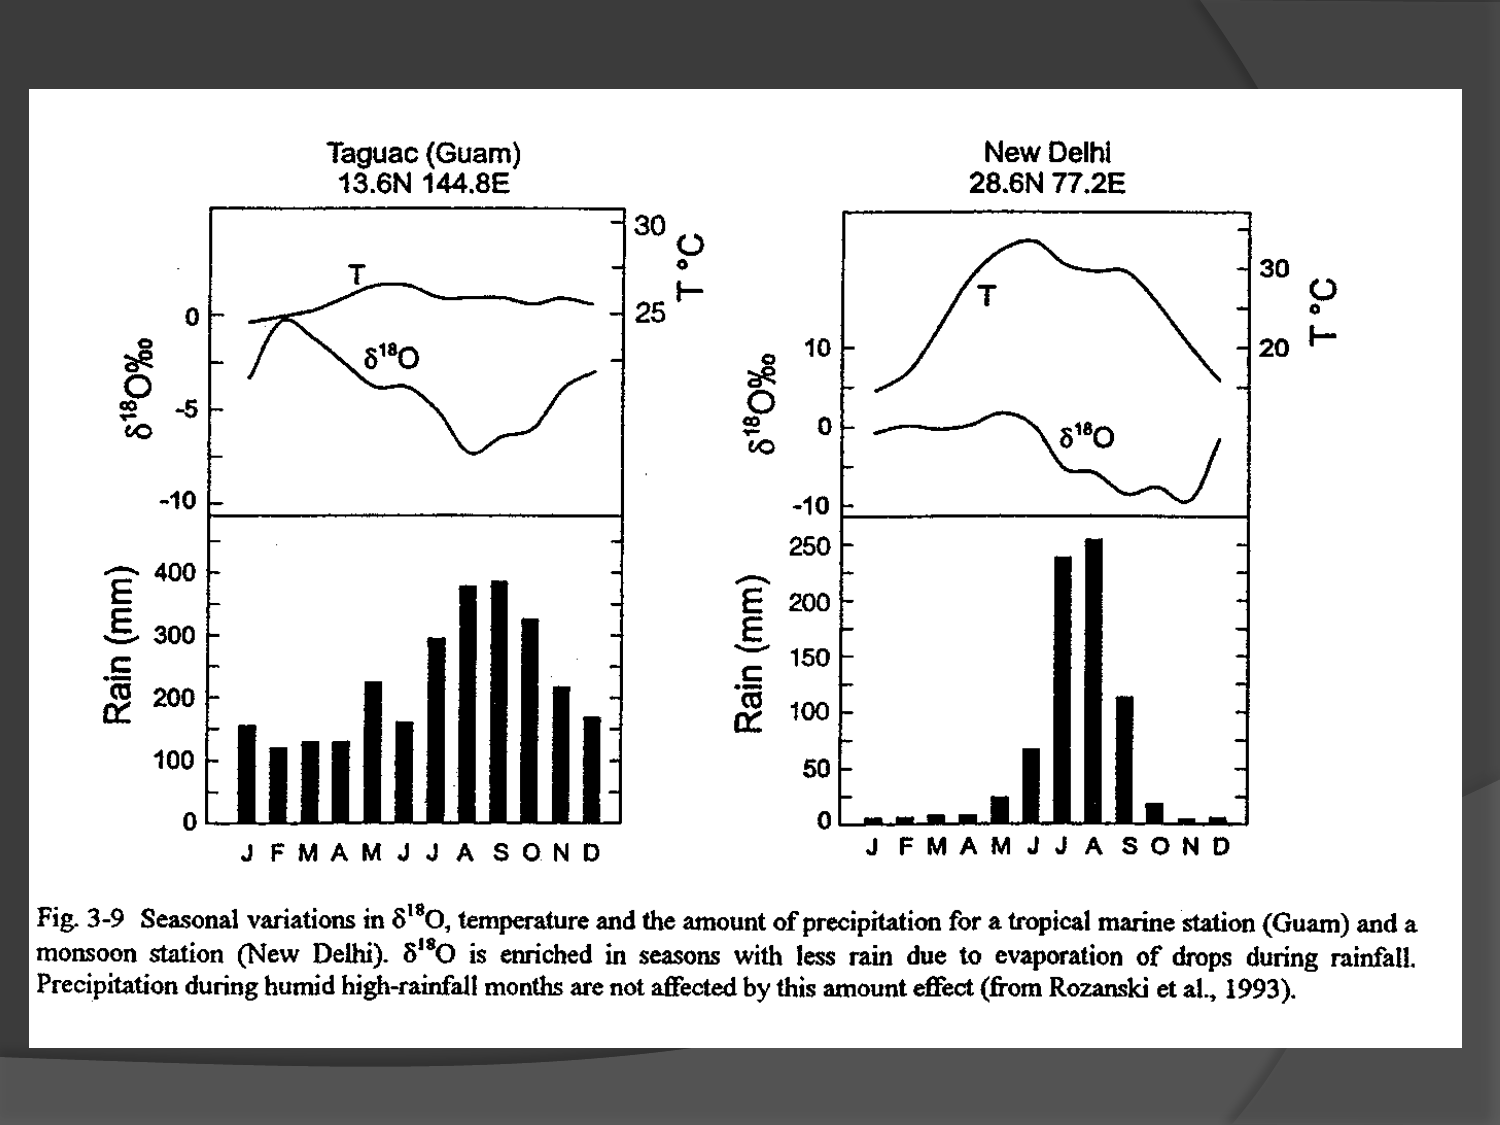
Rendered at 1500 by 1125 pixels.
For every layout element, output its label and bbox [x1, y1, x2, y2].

picture [29, 89, 1462, 1048]
